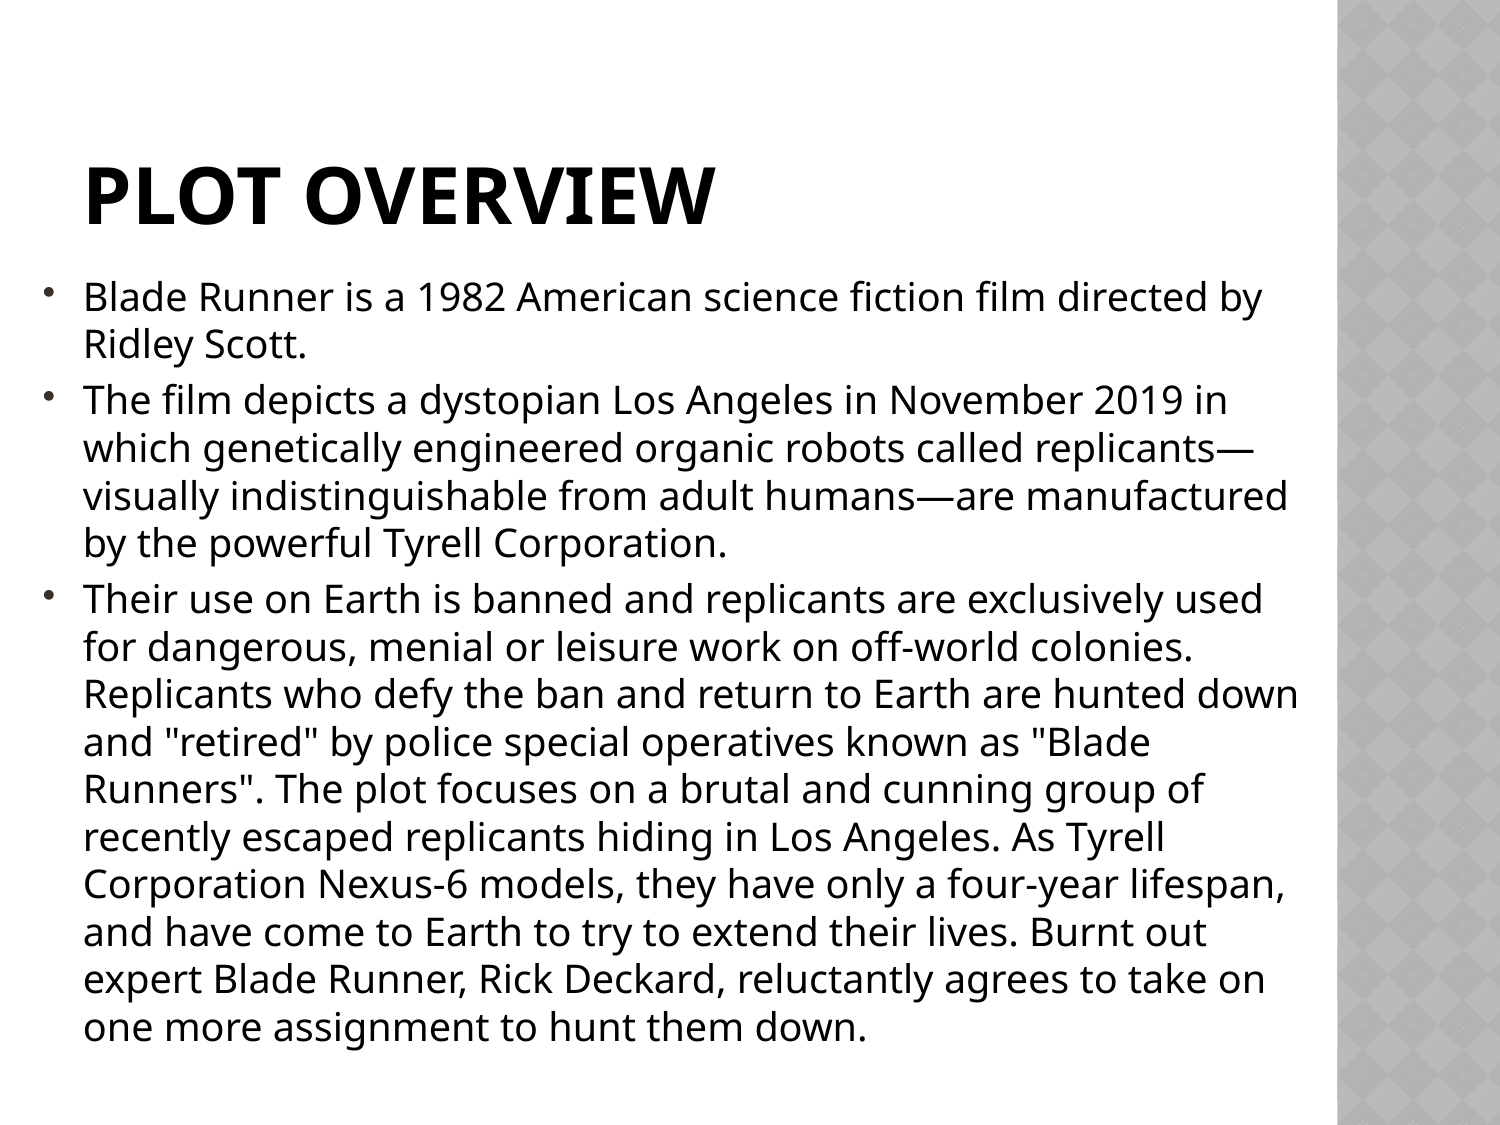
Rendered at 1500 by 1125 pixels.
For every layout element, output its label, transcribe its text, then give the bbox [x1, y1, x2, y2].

title PLOT OVERVIEW [75, 52, 1263, 240]
list Blade Runner is a 1982 American science fiction film directed by Ridley Scott. The film depicts a dystopian Los Angeles in November 2019 in which genetically engineered organic robots called replicants—visually indistinguishable from adult humans—are manufactured by the powerful Tyrell Corporation. Their use on Earth is banned and replicants are exclusively used for dangerous, menial or leisure work on off-world colonies. Replicants who defy the ban and return to Earth are hunted down and "retired" by police special operatives known as "Blade Runners". The plot focuses on a brutal and cunning group of recently escaped replicants hiding in Los Angeles. As Tyrell Corporation Nexus-6 models, they have only a four-year lifespan, and have come to Earth to try to extend their lives. Burnt out expert Blade Runner, Rick Deckard, reluctantly agrees to take on one more assignment to hunt them down. [29, 264, 1341, 1059]
